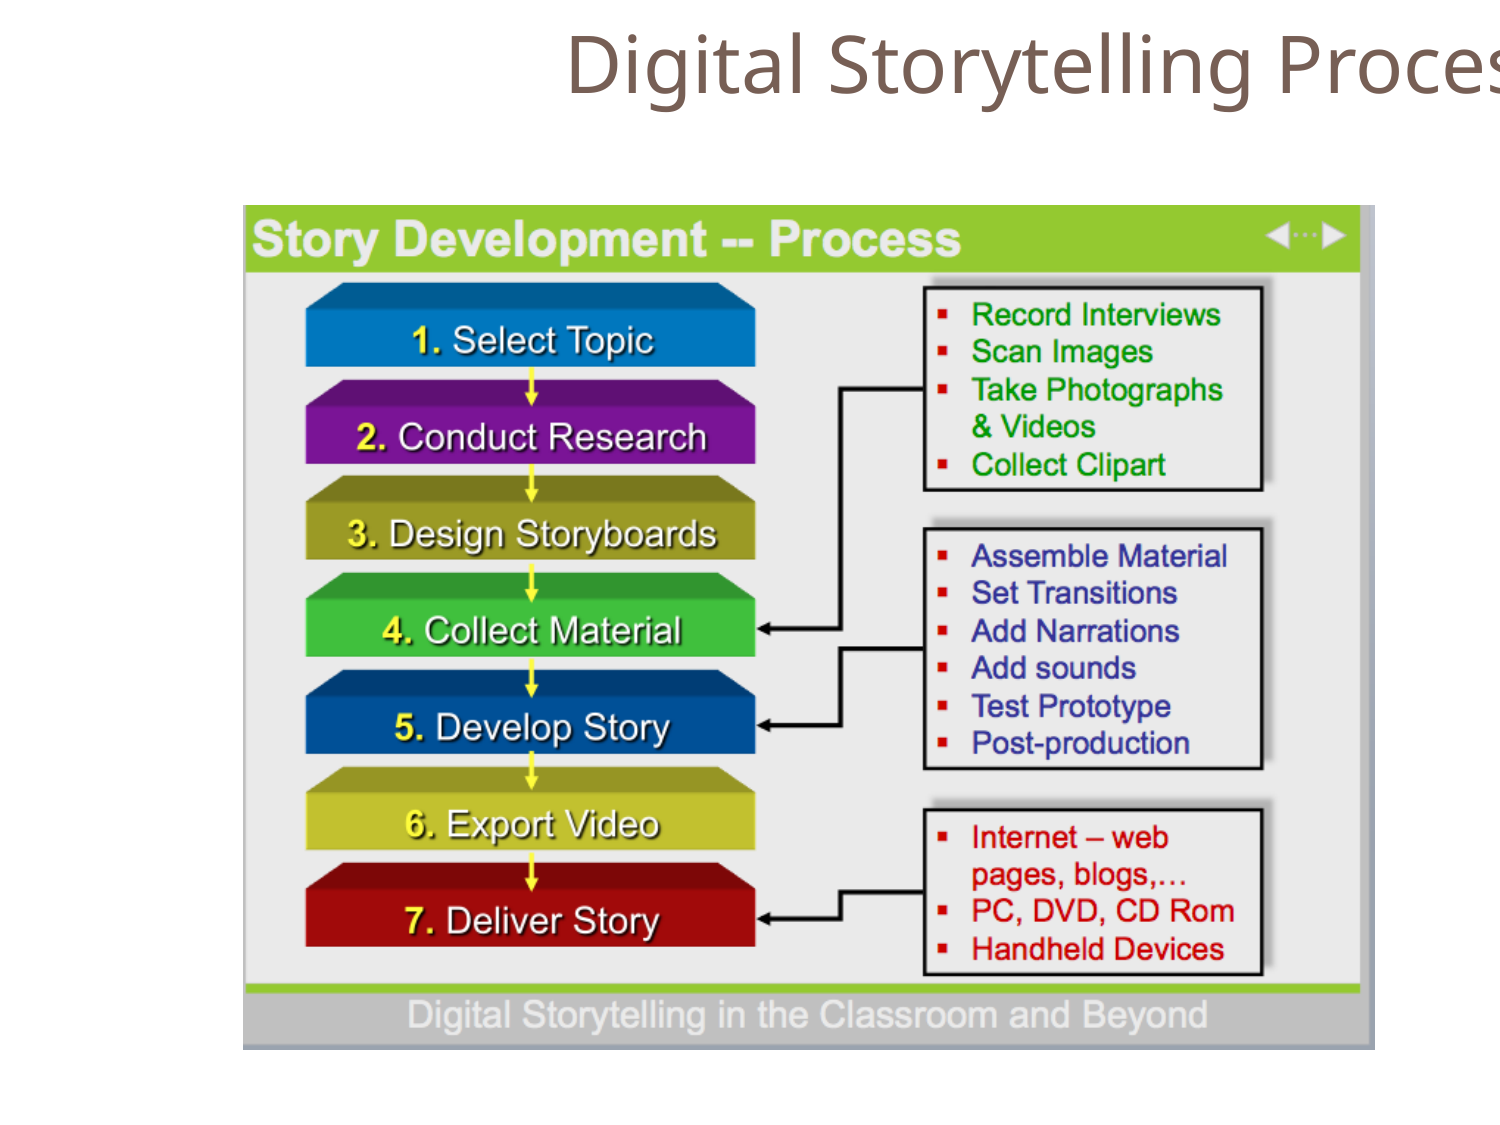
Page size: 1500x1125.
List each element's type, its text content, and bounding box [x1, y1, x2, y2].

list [243, 205, 1376, 1051]
title Digital Storytelling Process [549, 0, 1500, 125]
